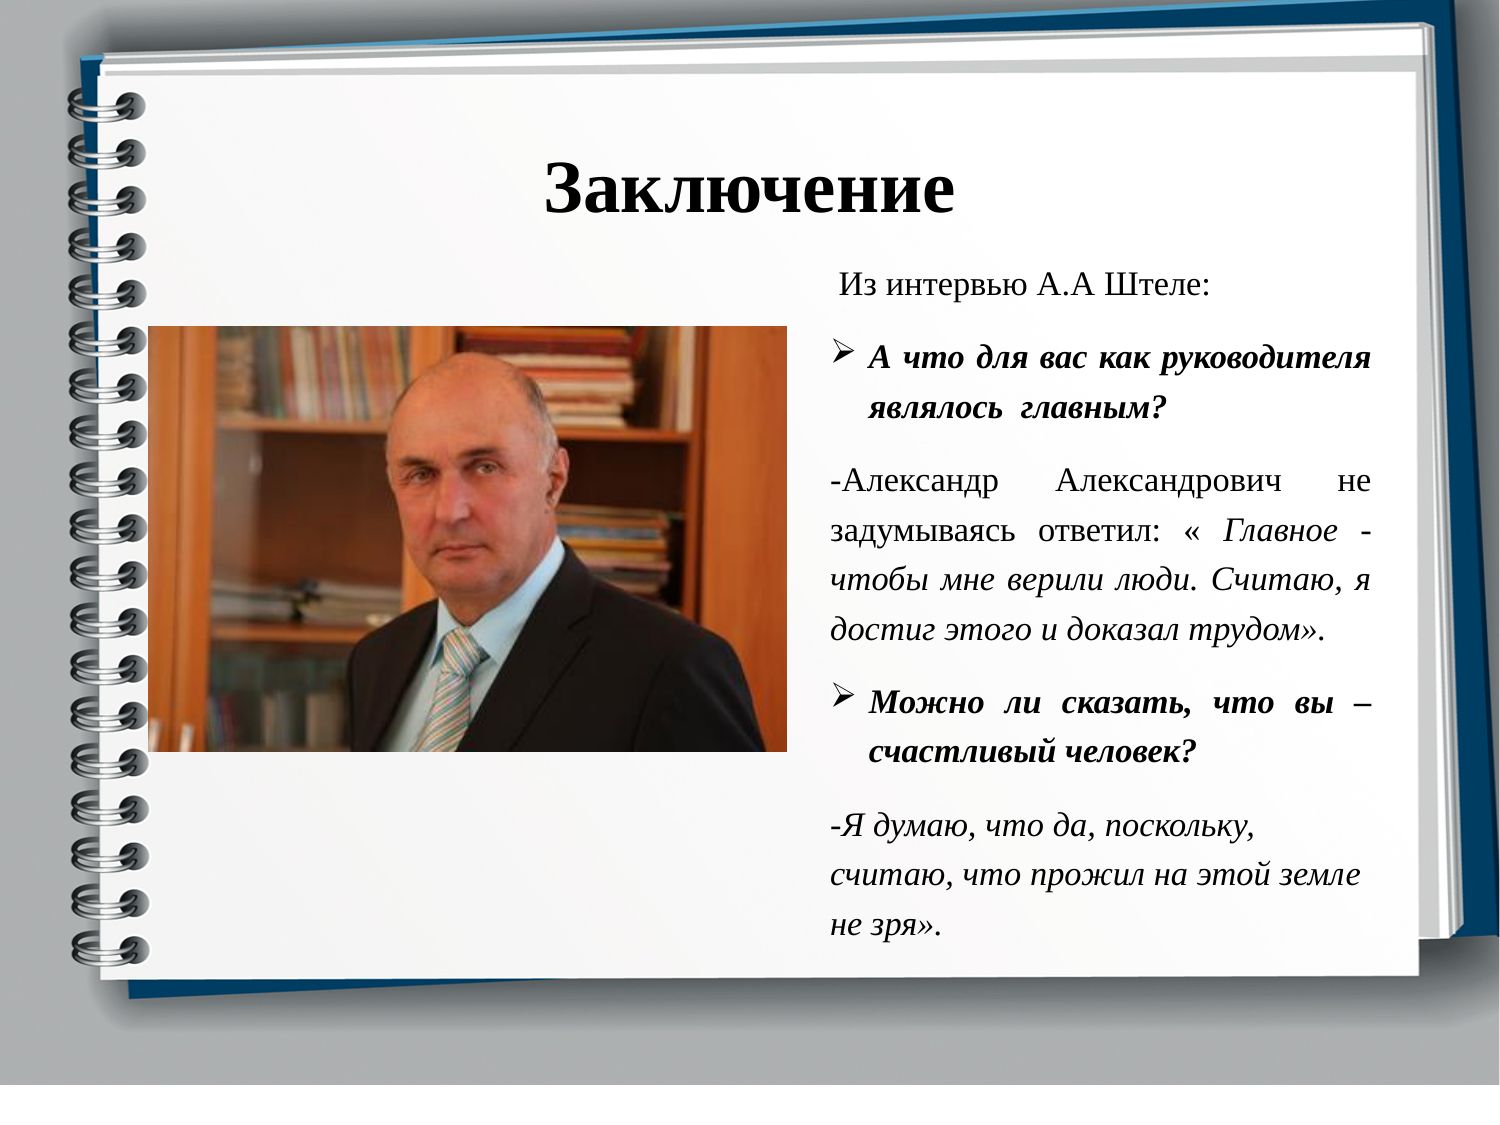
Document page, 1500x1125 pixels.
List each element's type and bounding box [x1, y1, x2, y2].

list [148, 326, 787, 752]
picture [0, 0, 1500, 1085]
